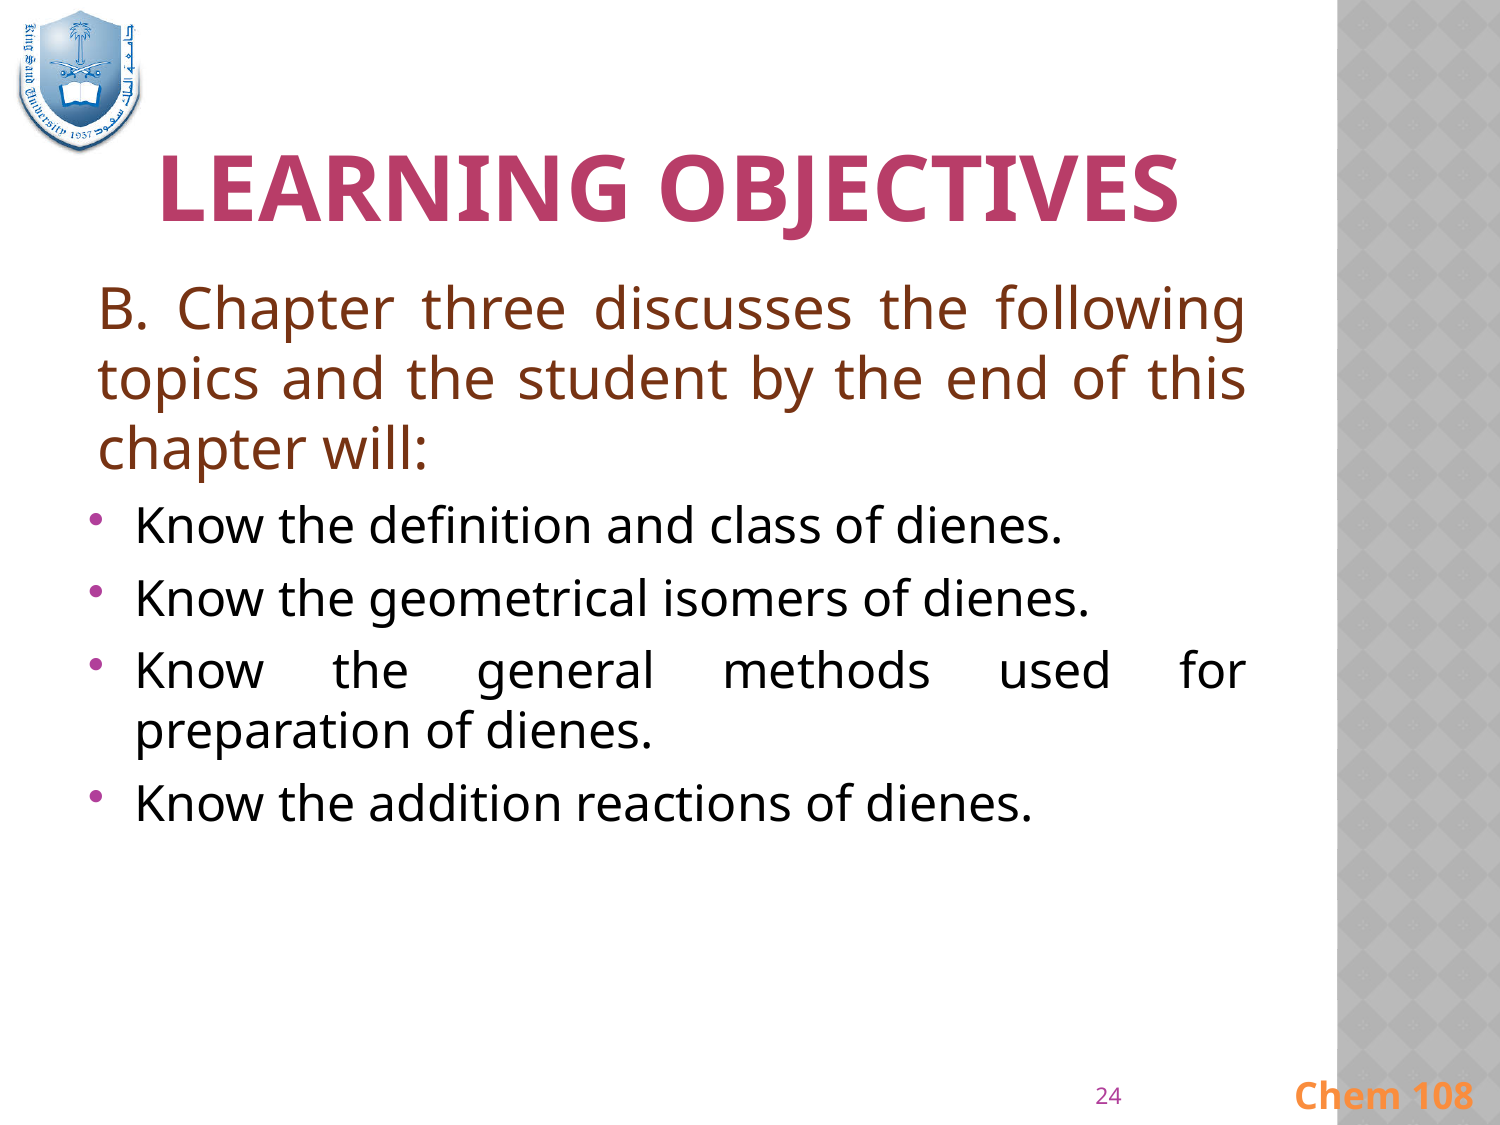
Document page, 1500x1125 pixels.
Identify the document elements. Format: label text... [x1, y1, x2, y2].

slide_number 24 [1025, 1075, 1122, 1113]
picture [0, 0, 159, 160]
title Learning Objectives [75, 52, 1263, 240]
text_box 108 Chem [1279, 1064, 1489, 1125]
list B. Chapter three discusses the following topics and the student by the end of this chapter will: Know the definition and class of dienes. Know the geometrical isomers of dienes. Know the general methods used for preparation of dienes. Know the addition reactions of dienes. [75, 264, 1263, 1059]
